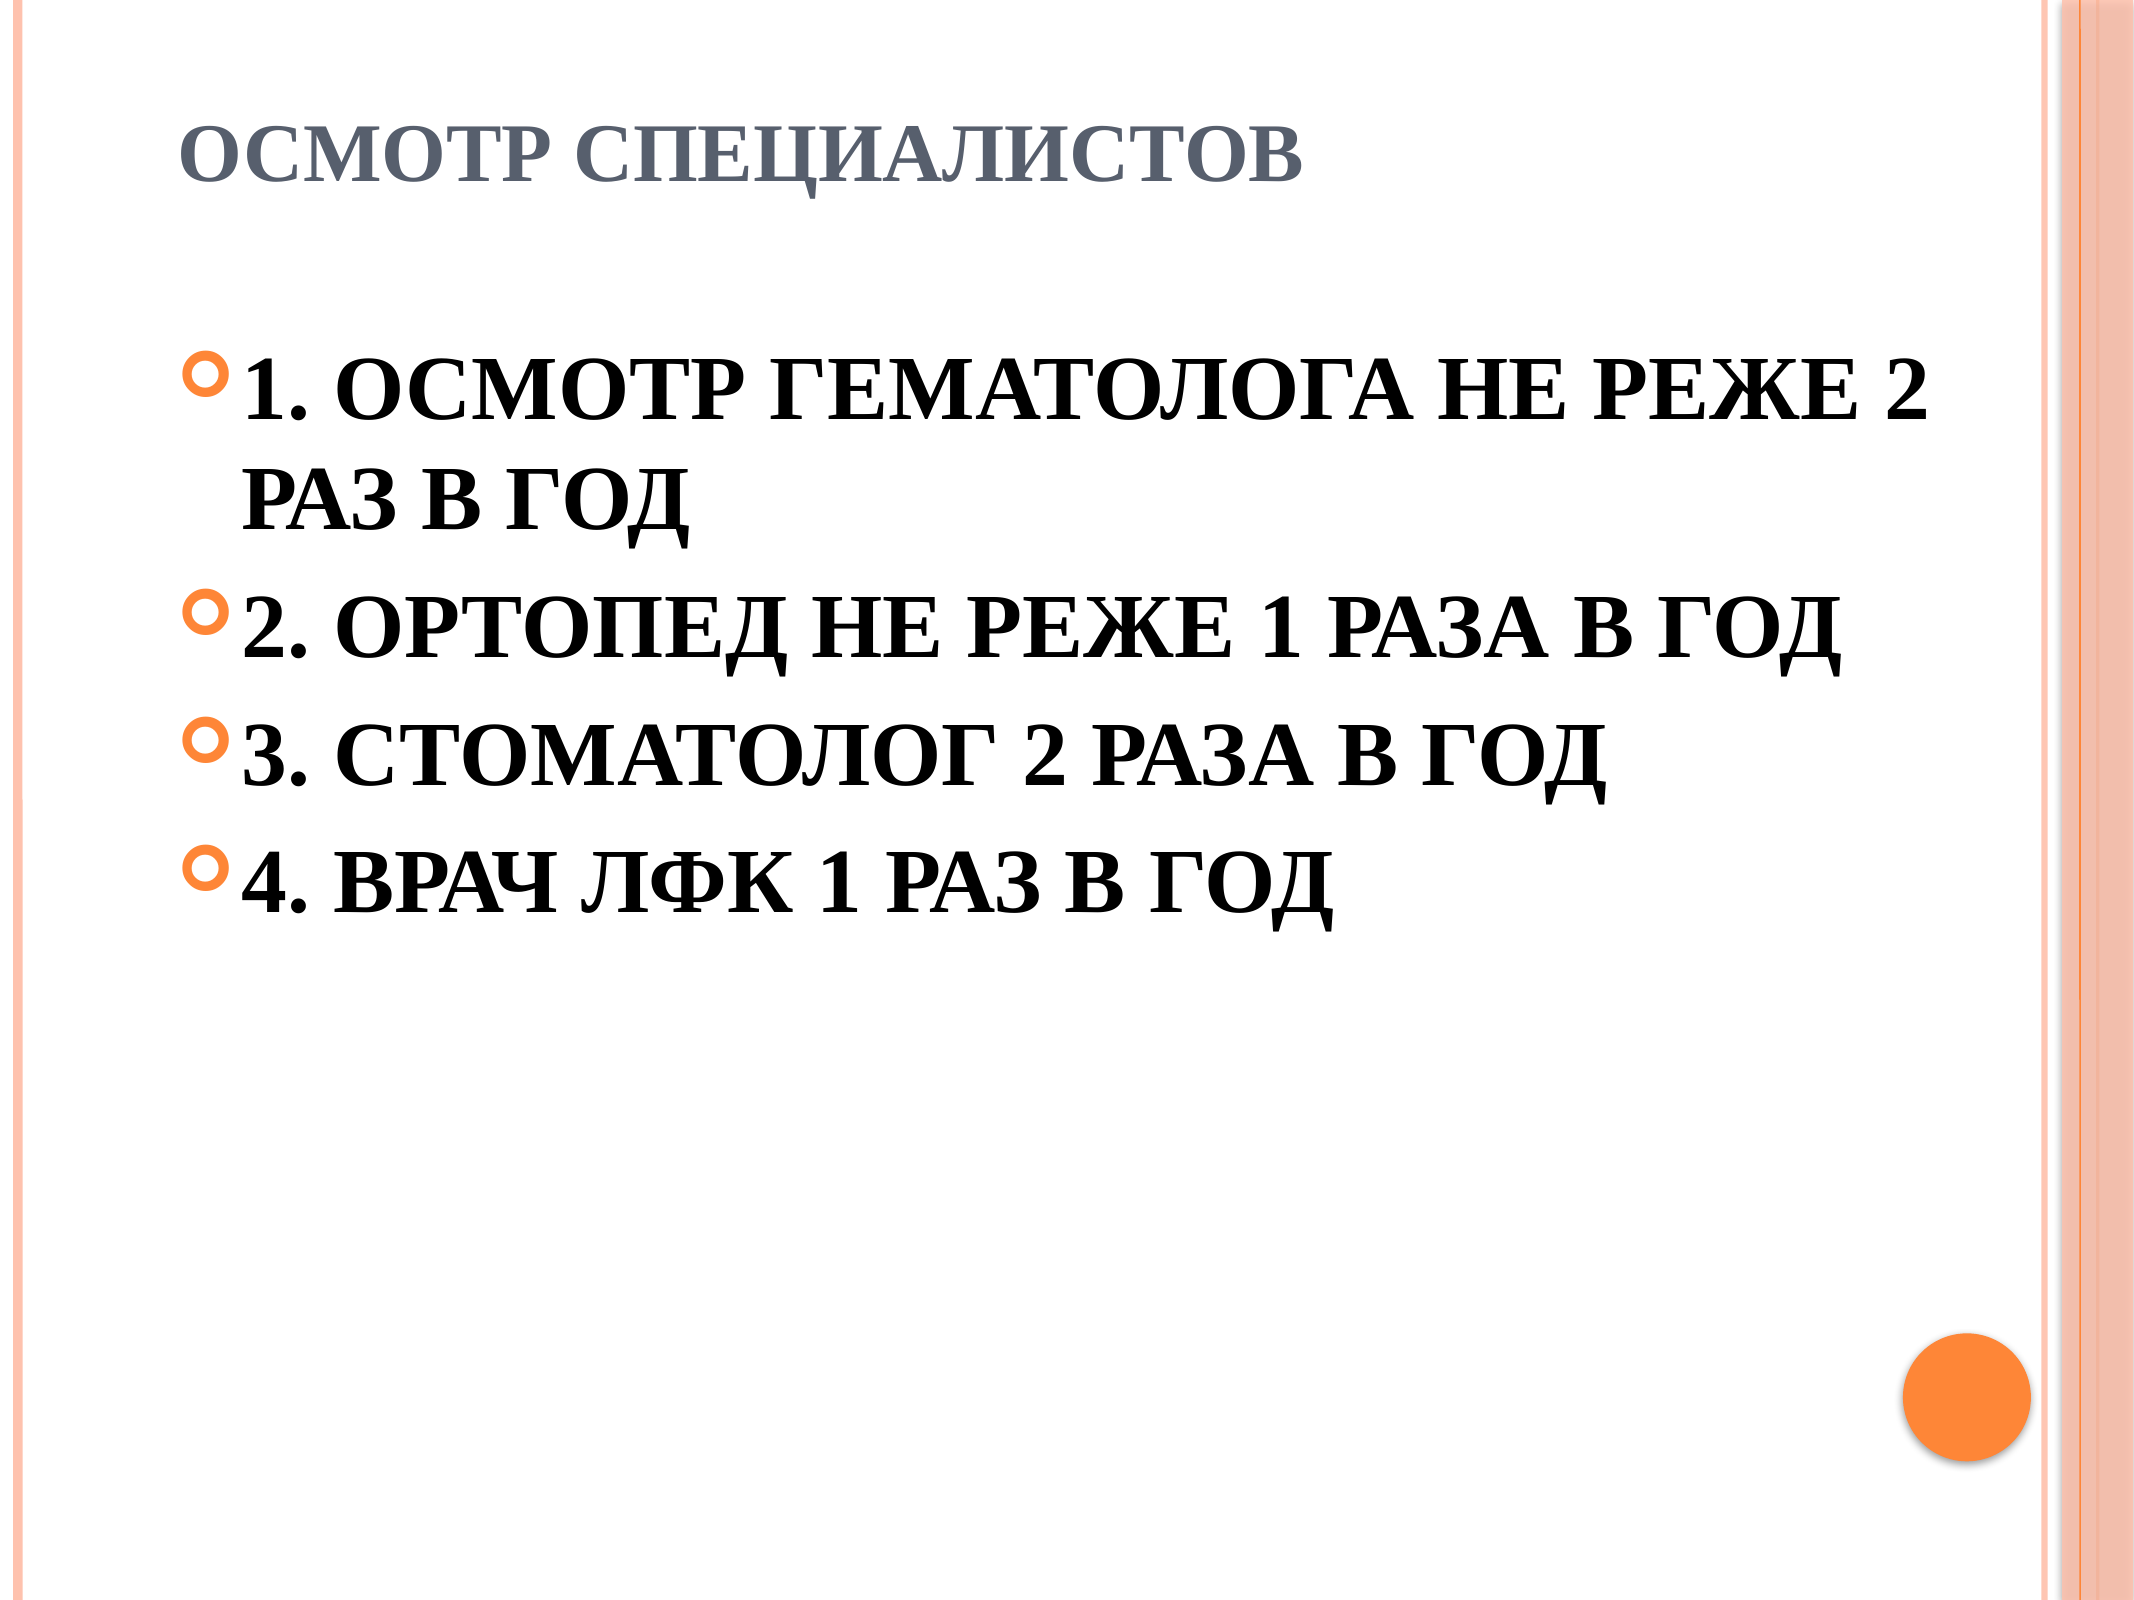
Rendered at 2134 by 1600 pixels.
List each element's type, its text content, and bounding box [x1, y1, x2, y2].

list 1. ОСМОТР ГЕМАТОЛОГА НЕ РЕЖЕ 2 РАЗ В ГОД 2. ОРТОПЕД НЕ РЕЖЕ 1 РАЗА В ГОД 3. СТОМАТОЛОГ 2 РАЗА В ГОД 4. ВРАЧ ЛФК 1 РАЗ В ГОД [156, 316, 1978, 1459]
title ОСМОТР СПЕЦИАЛИСТОВ [156, 72, 1978, 209]
